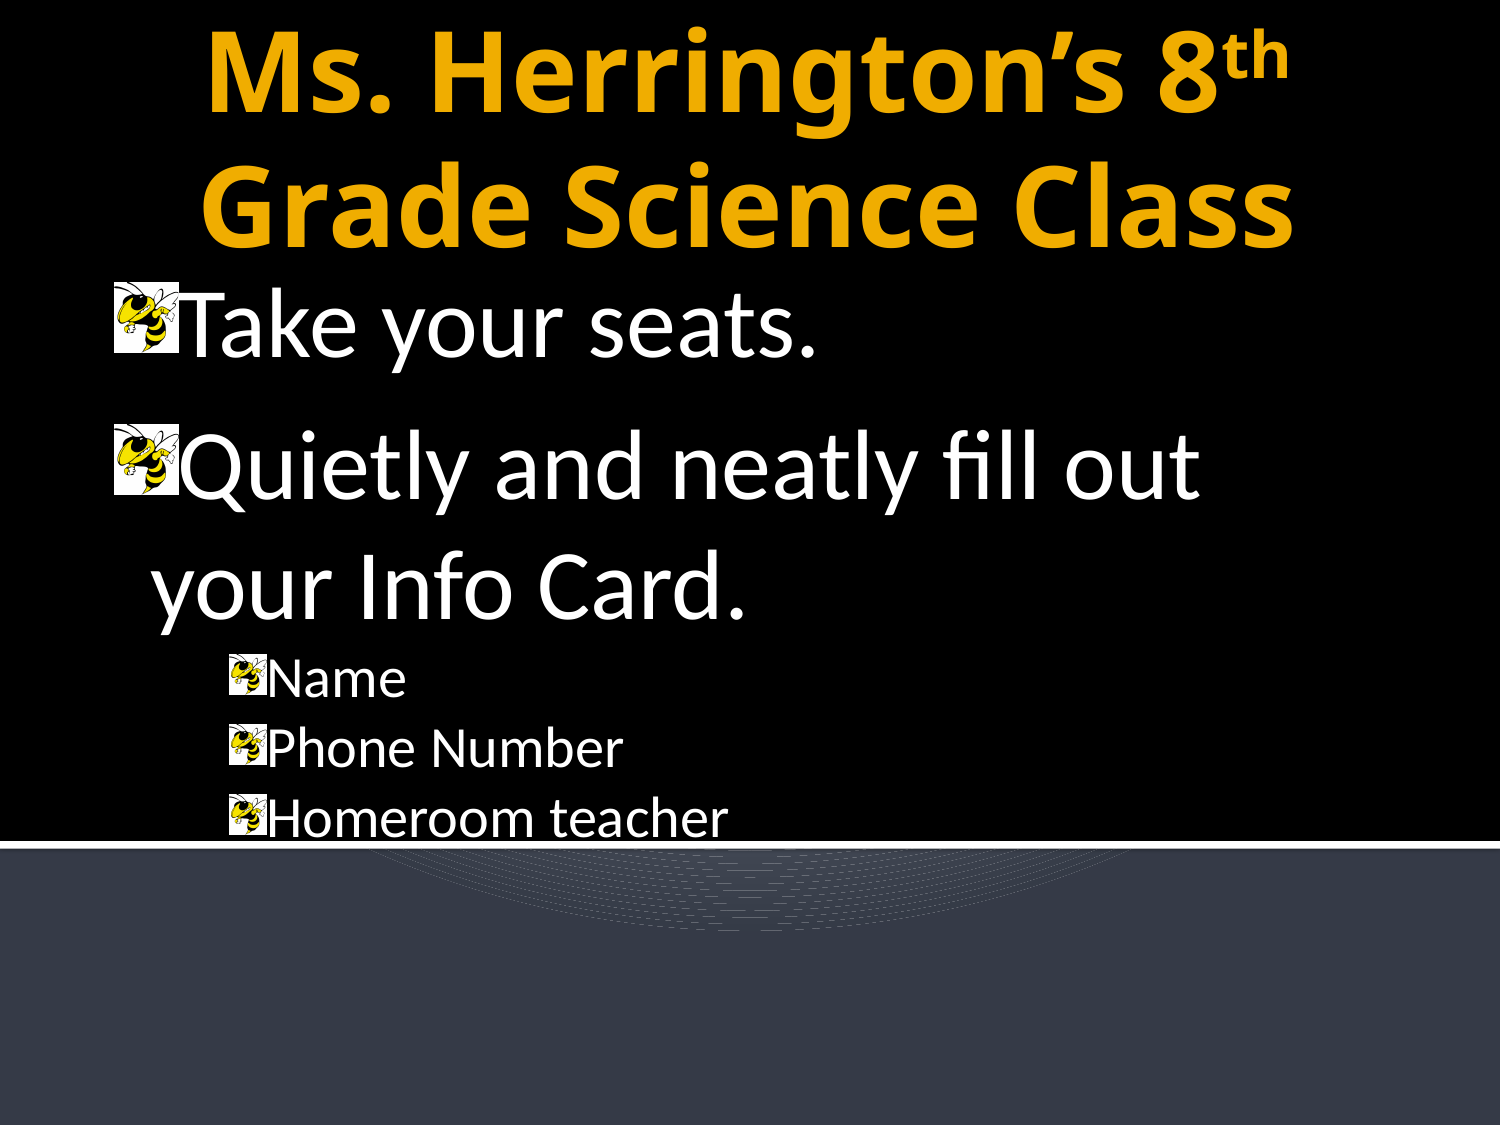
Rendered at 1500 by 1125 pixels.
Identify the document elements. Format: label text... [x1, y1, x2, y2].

text_box Take your seats. Quietly and neatly fill out your Info Card. Name Phone Number Homeroom teacher [99, 249, 1413, 927]
picture [229, 724, 267, 765]
picture [114, 424, 179, 495]
title Ms. Herrington’s 8th Grade Science Class [24, 0, 1463, 238]
picture [229, 654, 267, 695]
picture [229, 794, 267, 835]
picture [114, 282, 179, 353]
